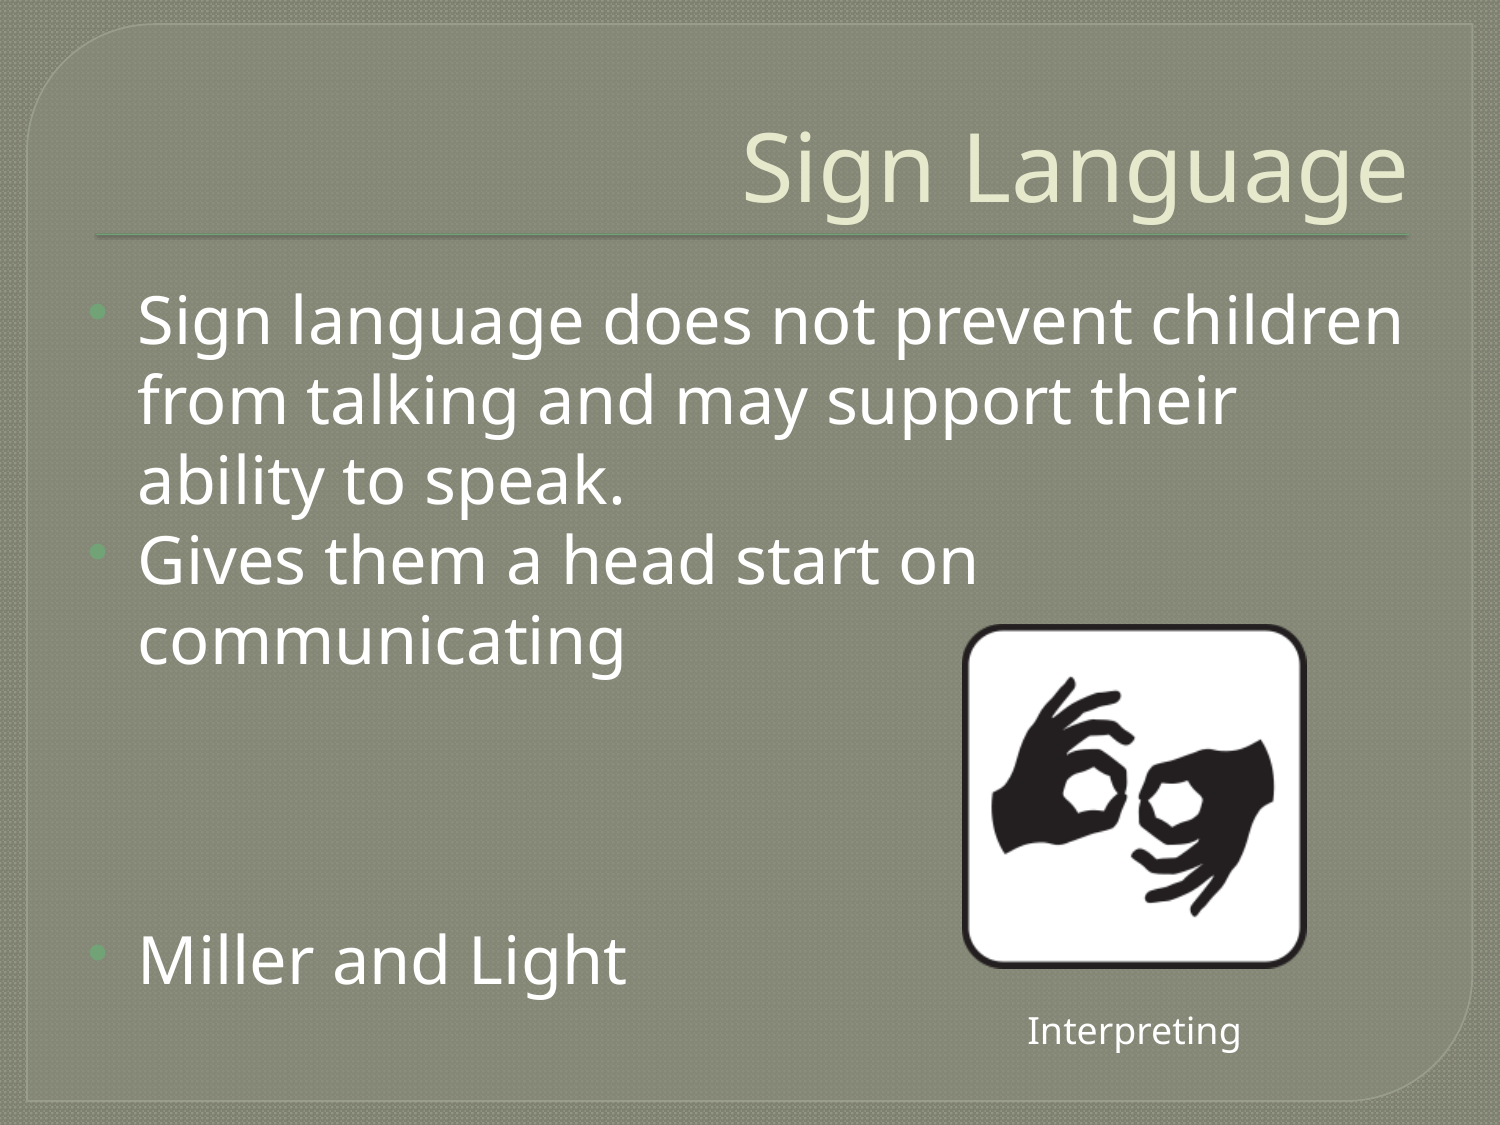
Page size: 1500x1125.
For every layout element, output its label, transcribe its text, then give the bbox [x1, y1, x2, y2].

picture [962, 624, 1307, 969]
title Sign Language [75, 41, 1425, 230]
list Sign language does not prevent children from talking and may support their ability to speak. Gives them a head start on communicating Miller and Light [75, 270, 1425, 1013]
text_box Interpreting [1012, 999, 1263, 1060]
